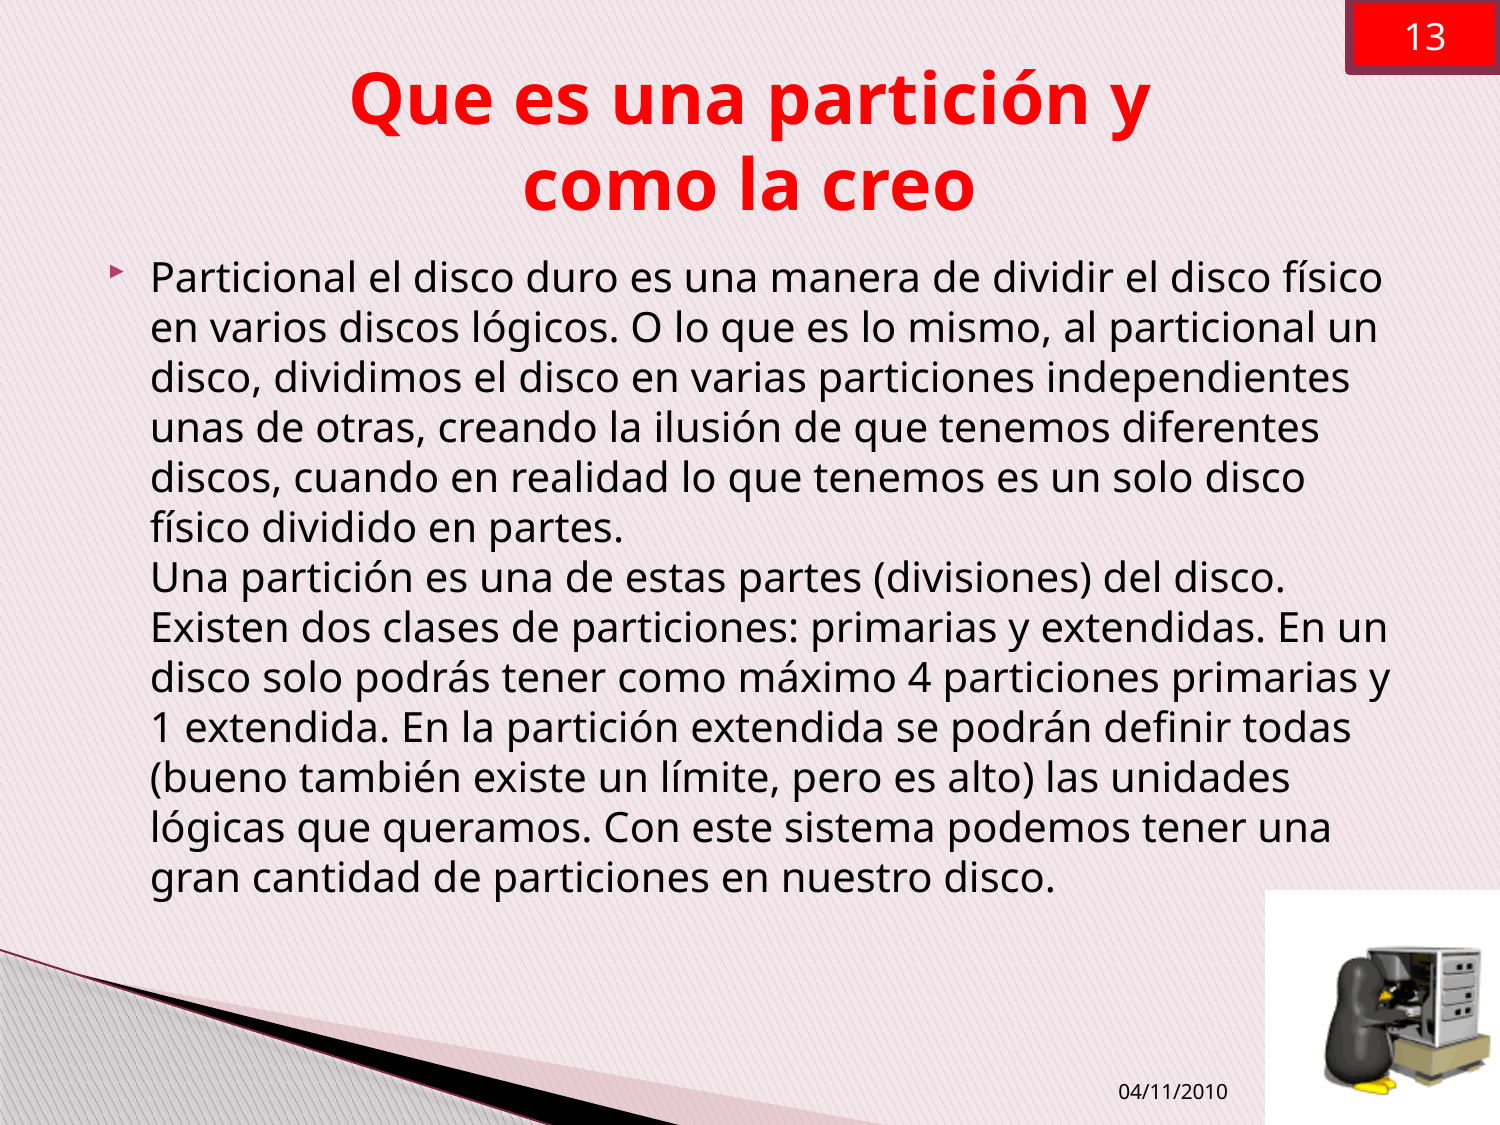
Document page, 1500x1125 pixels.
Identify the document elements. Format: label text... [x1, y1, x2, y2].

list Particional el disco duro es una manera de dividir el disco físico en varios discos lógicos. O lo que es lo mismo, al particional un disco, dividimos el disco en varias particiones independientes unas de otras, creando la ilusión de que tenemos diferentes discos, cuando en realidad lo que tenemos es un solo disco físico dividido en partes. Una partición es una de estas partes (divisiones) del disco. Existen dos clases de particiones: primarias y extendidas. En un disco solo podrás tener como máximo 4 particiones primarias y 1 extendida. En la partición extendida se podrán definir todas (bueno también existe un límite, pero es alto) las unidades lógicas que queramos. Con este sistema podemos tener una gran cantidad de particiones en nuestro disco. [75, 243, 1425, 986]
picture [1265, 890, 1500, 1125]
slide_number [1103, 1051, 1259, 1112]
title Que es una partición y como la creo [75, 45, 1425, 233]
text_box 13 [1345, 0, 1500, 75]
